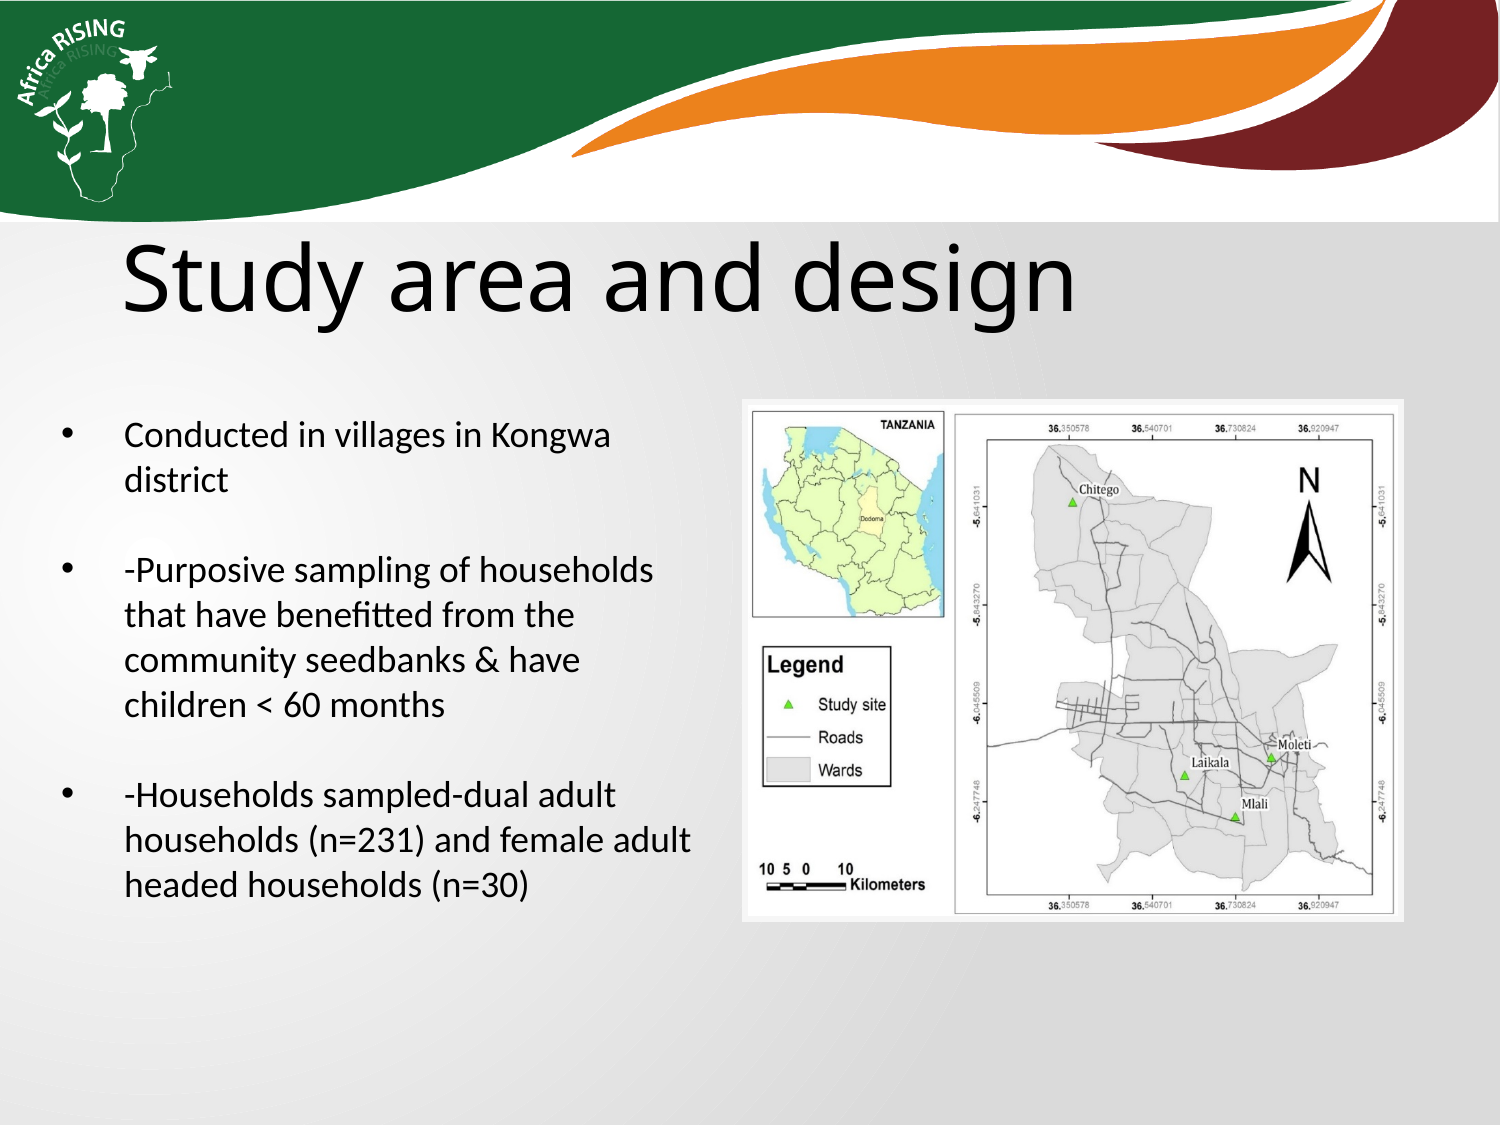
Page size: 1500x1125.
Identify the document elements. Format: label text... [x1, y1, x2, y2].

list Study area and design [87, 212, 1363, 350]
picture [747, 404, 1399, 917]
picture [0, 0, 1499, 222]
text_box Conducted in villages in Kongwa district -Purposive sampling of households that have benefitted from the community seedbanks & have children < 60 months -Households sampled-dual adult households (n=231) and female adult headed households (n=30) [46, 349, 708, 965]
